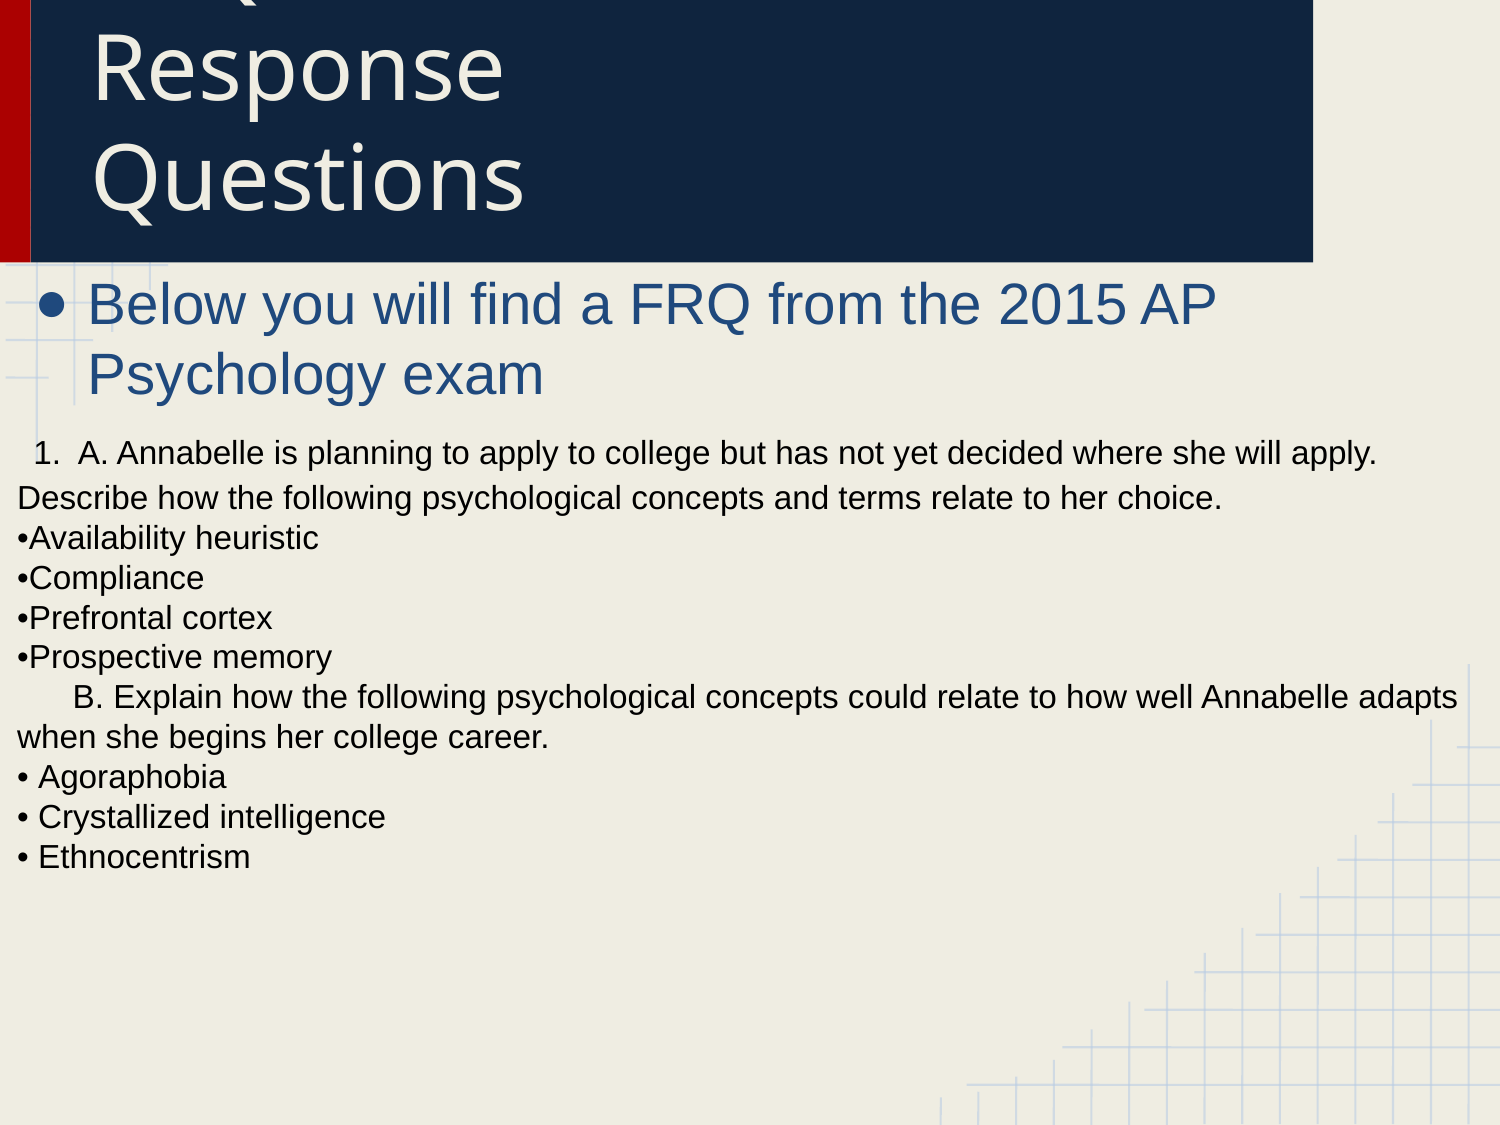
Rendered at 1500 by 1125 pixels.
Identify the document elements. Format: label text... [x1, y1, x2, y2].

title FRQs-Free Response Questions [75, 22, 973, 244]
list Below you will find a FRQ from the 2015 AP Psychology exam 1. A. Annabelle is planning to apply to college but has not yet decided where she will apply. Describe how the following psychological concepts and terms relate to her choice. •Availability heuristic •Compliance •Prefrontal cortex •Prospective memory B. Explain how the following psychological concepts could relate to how well Annabelle adapts when she begins her college career. • Agoraphobia • Crystallized intelligence • Ethnocentrism [2, 251, 1500, 1071]
